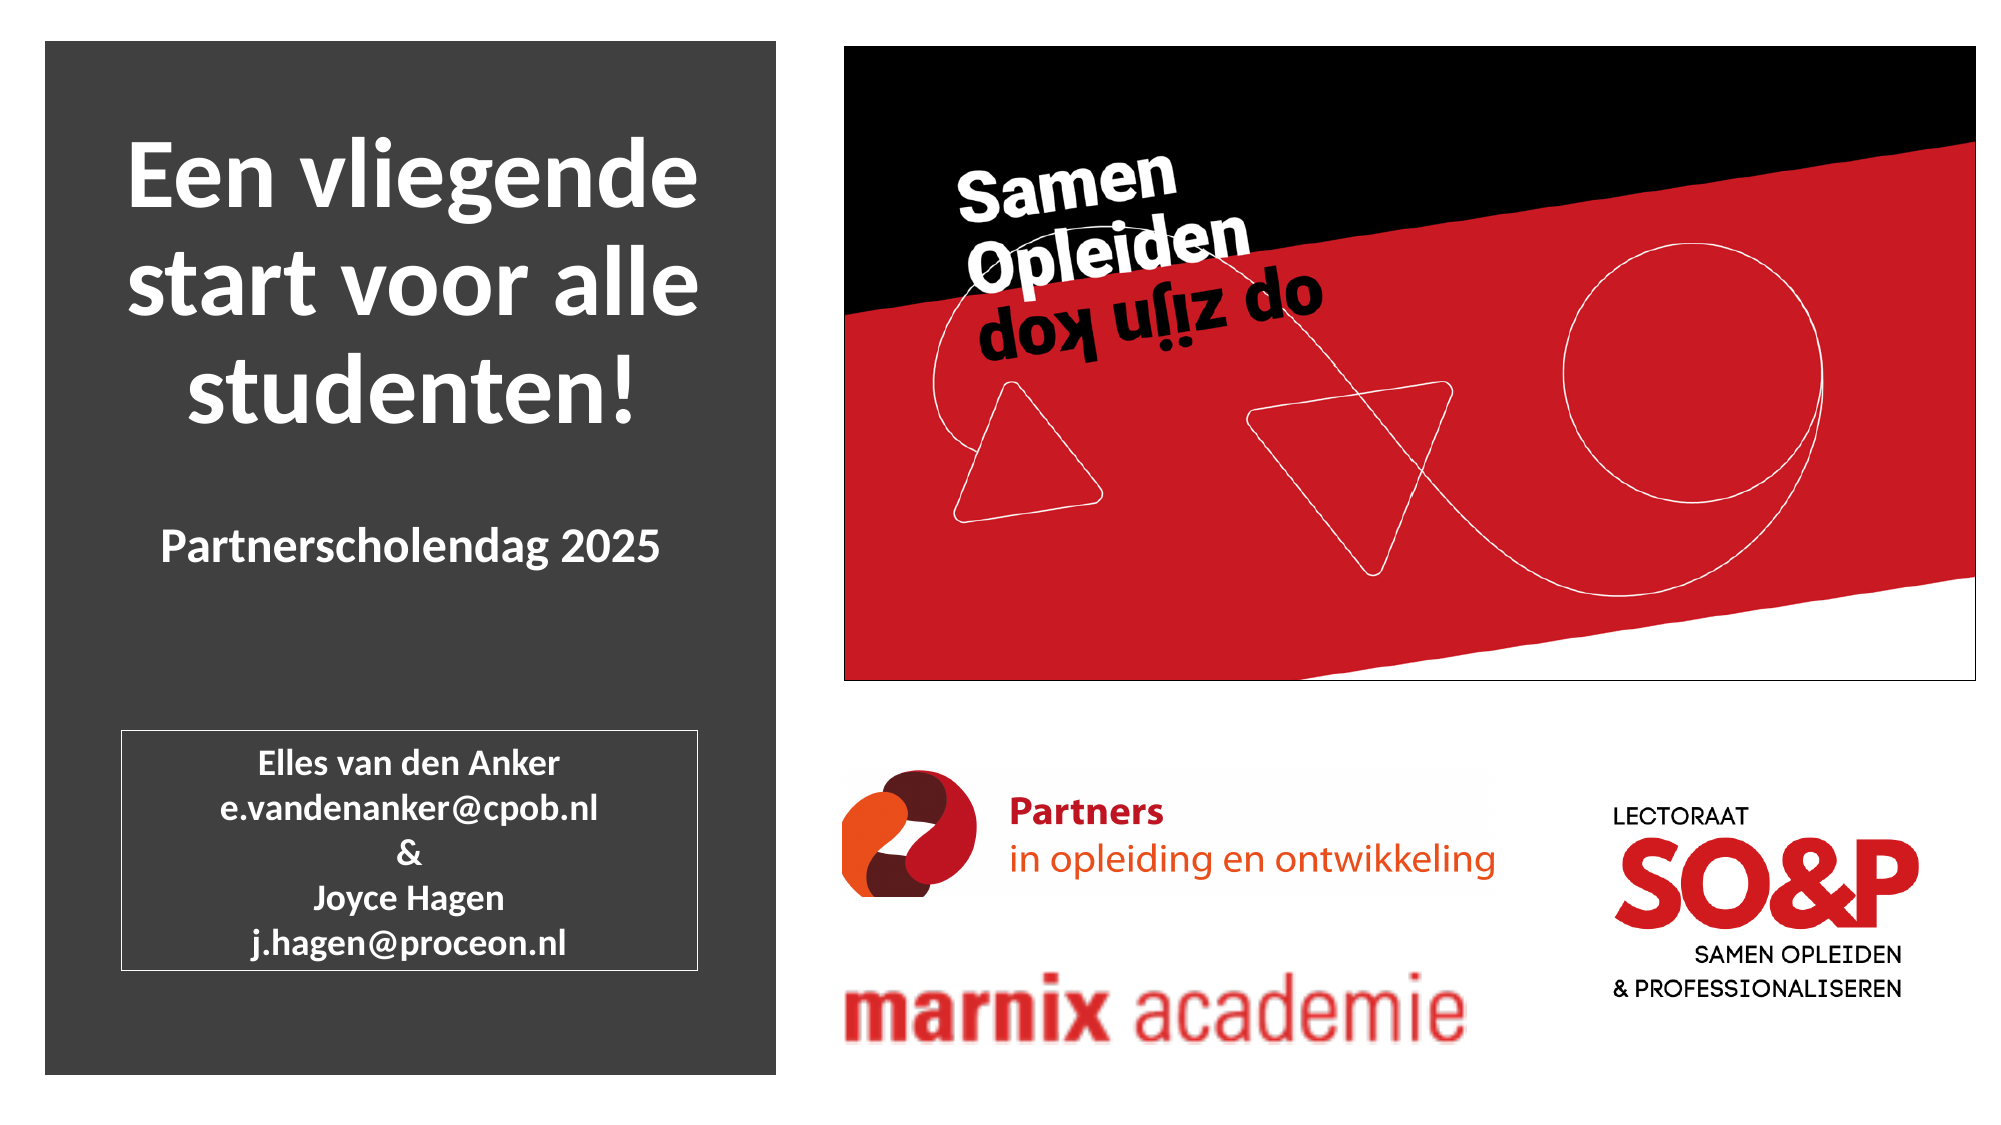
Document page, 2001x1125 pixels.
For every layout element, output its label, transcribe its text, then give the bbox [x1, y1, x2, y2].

text_box Elles van den Anker e.vandenanker@cpob.nl & Joyce Hagen j.hagen@proceon.nl [121, 730, 698, 971]
title Een vliegende start voor alle studenten! [57, 91, 770, 475]
picture [843, 971, 1467, 1046]
picture [843, 46, 1976, 681]
text_box Partnerscholendag 2025 [116, 504, 706, 625]
picture [1583, 712, 1945, 1074]
text_box [54, 50, 767, 1066]
picture [842, 770, 1526, 897]
